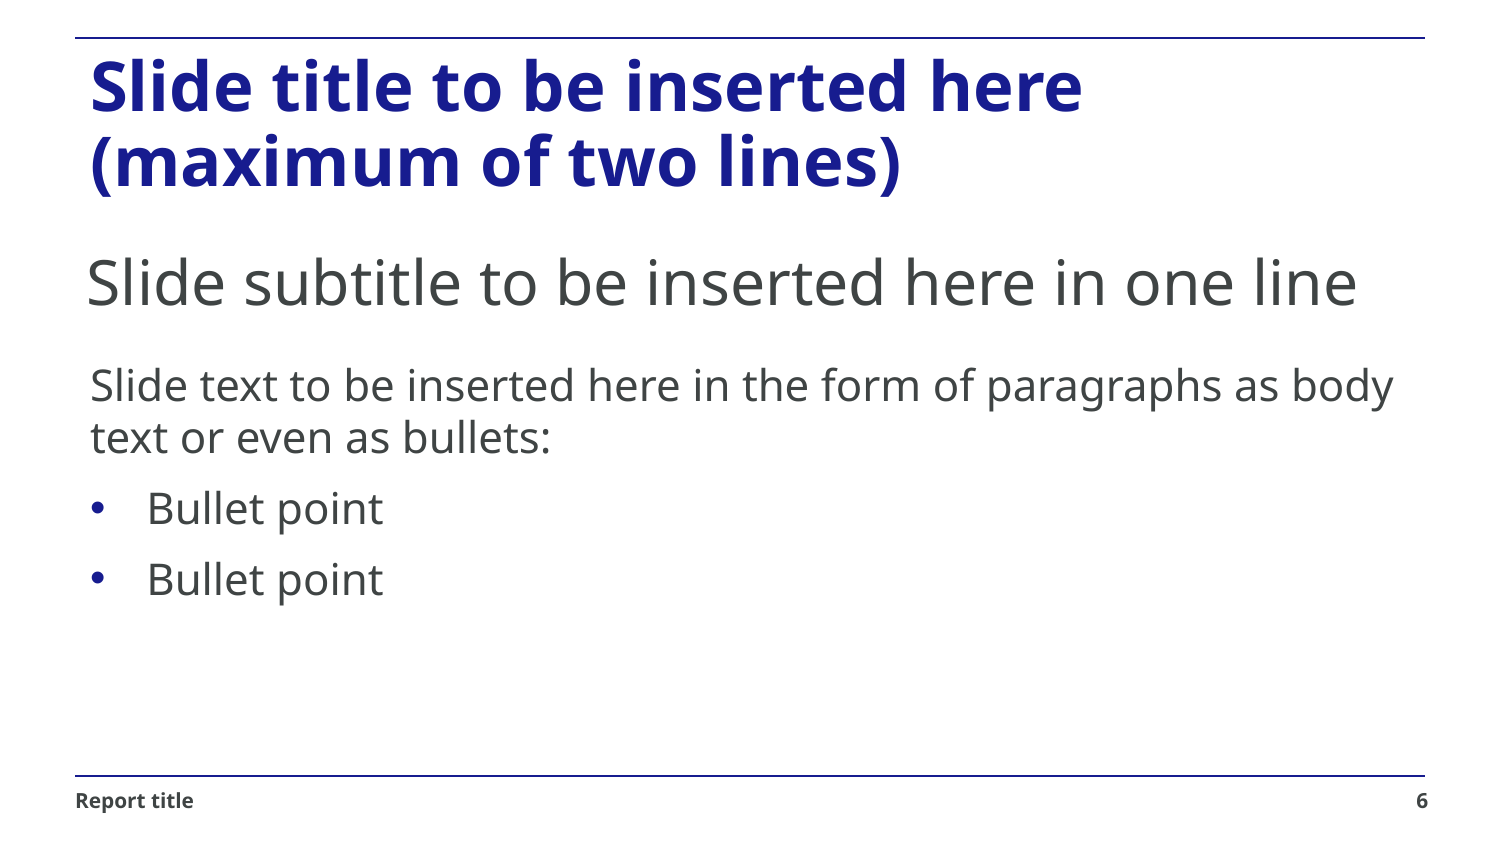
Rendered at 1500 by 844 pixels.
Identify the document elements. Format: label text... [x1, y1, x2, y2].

footer Report title [60, 778, 567, 824]
title Slide title to be inserted here (maximum of two lines) [75, 45, 1425, 221]
list Slide text to be inserted here in the form of paragraphs as body text or even as bullets: Bullet point Bullet point [75, 350, 1425, 754]
list Slide subtitle to be inserted here in one line [71, 237, 1425, 324]
slide_number 6 [1105, 778, 1444, 824]
